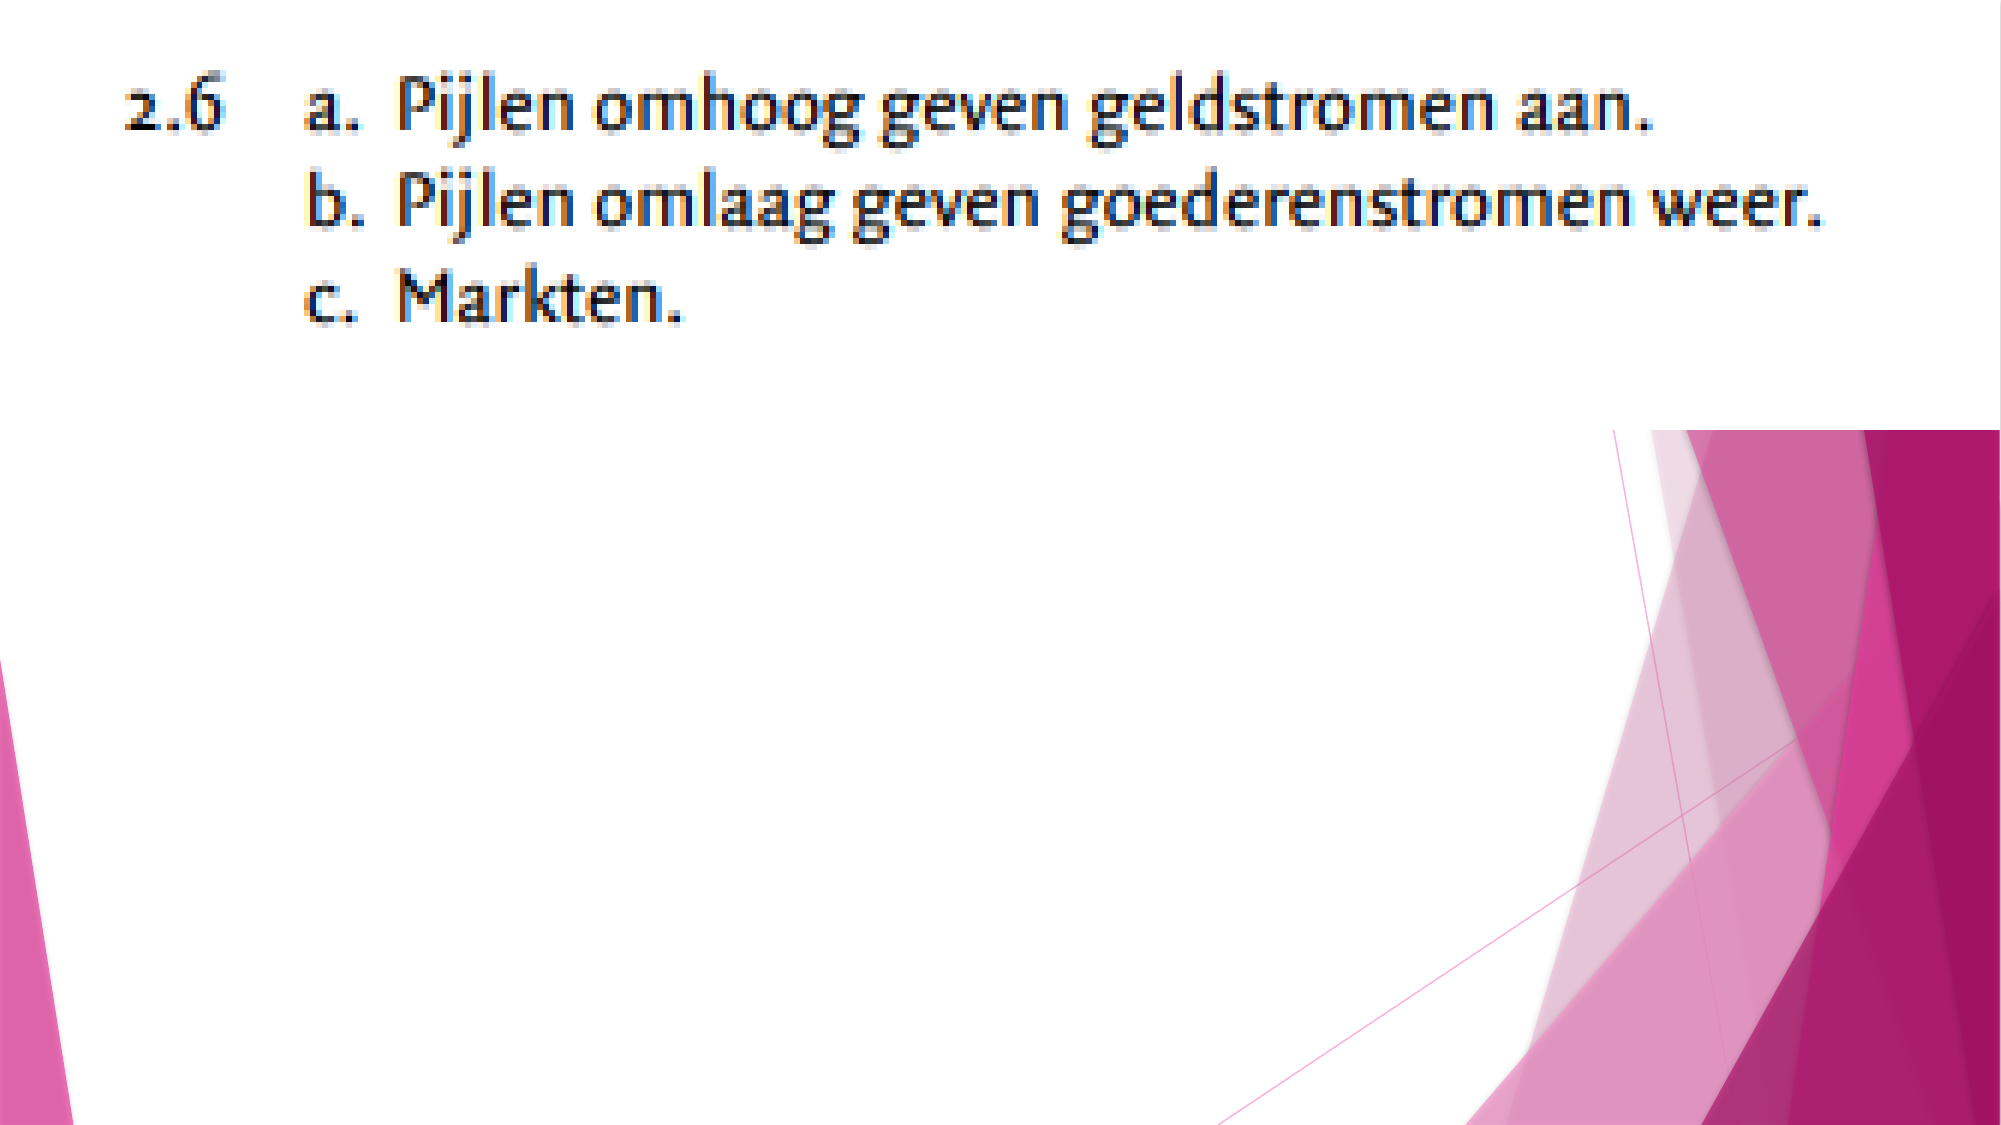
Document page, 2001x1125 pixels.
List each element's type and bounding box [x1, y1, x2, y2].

picture [0, 0, 2000, 431]
